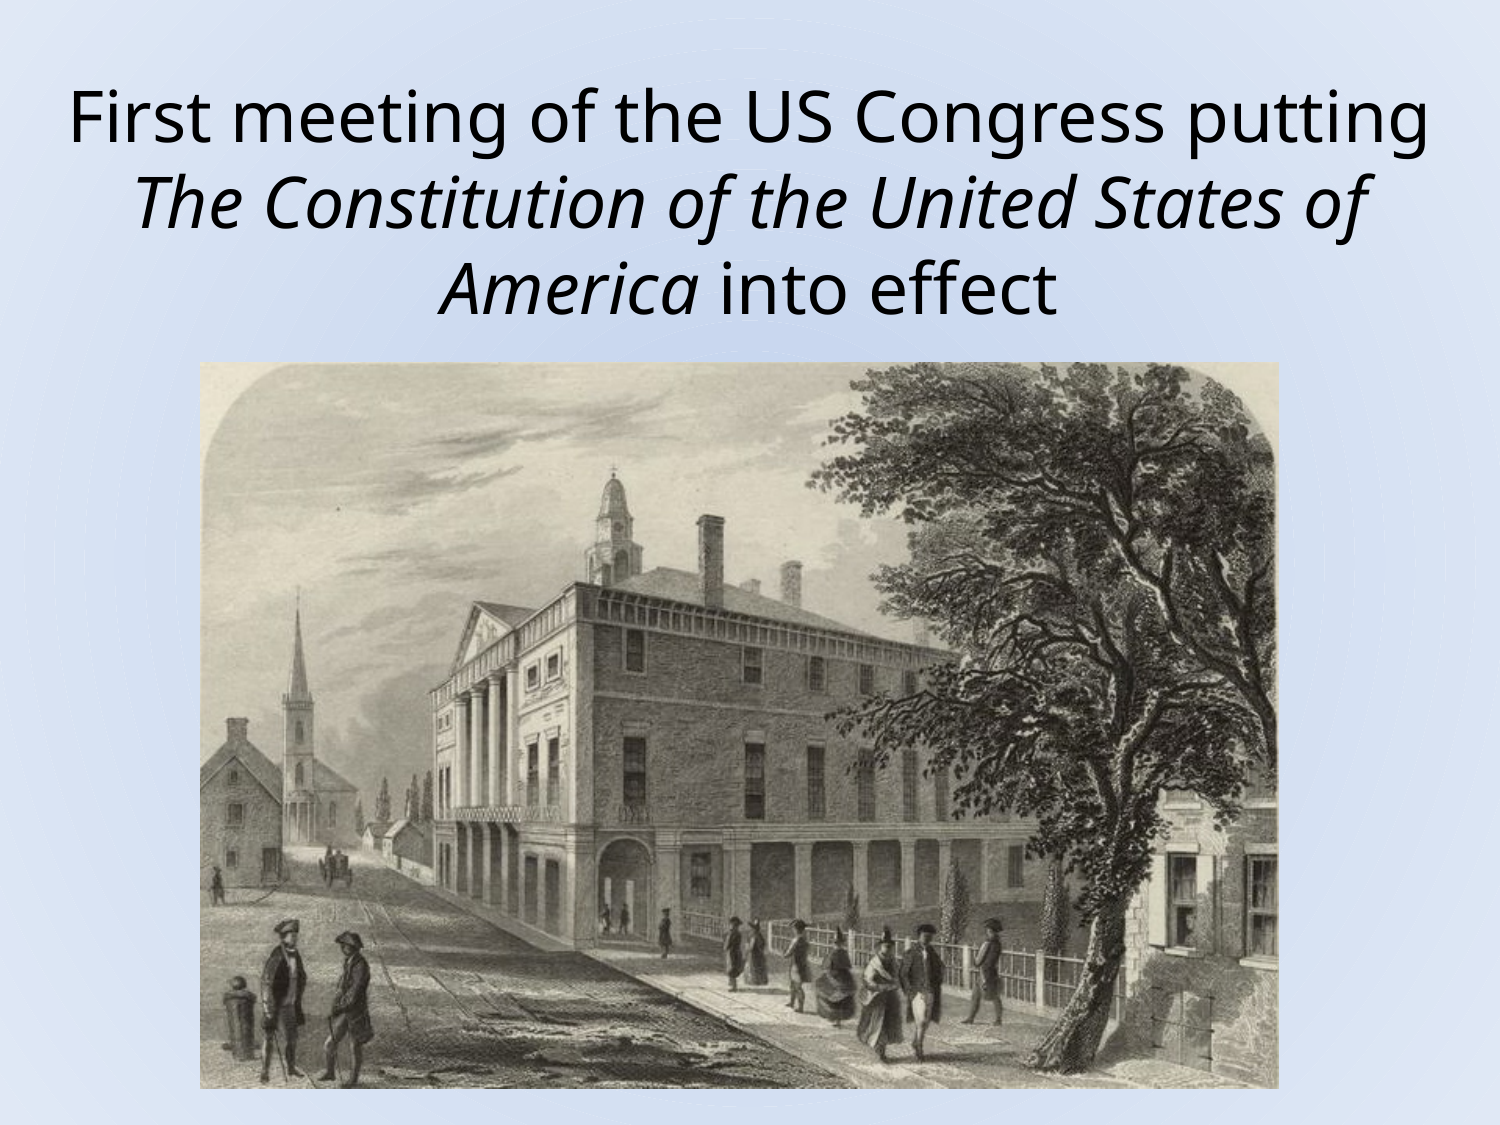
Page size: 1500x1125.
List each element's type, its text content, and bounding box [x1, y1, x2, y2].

title First meeting of the US Congress putting The Constitution of the United States of America into effect [0, 62, 1500, 338]
picture [199, 362, 1279, 1090]
